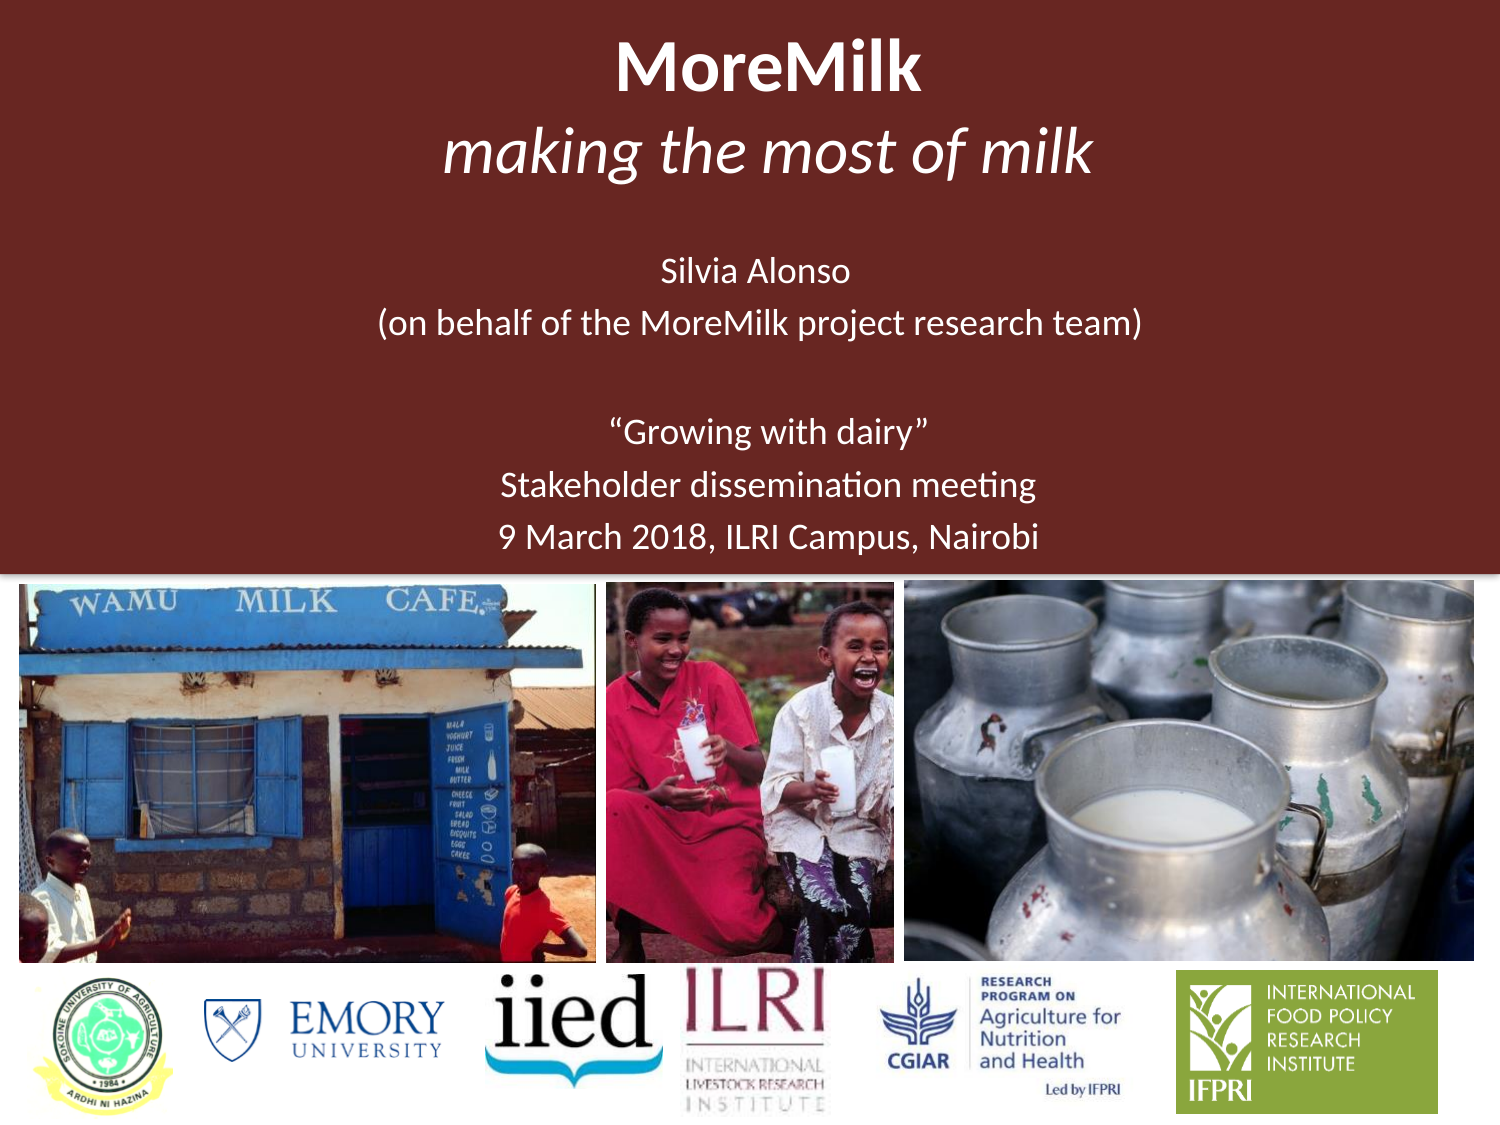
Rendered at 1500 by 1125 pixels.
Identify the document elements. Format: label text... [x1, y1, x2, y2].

list “Growing with dairy” Stakeholder dissemination meeting 9 March 2018, ILRI Campus, Nairobi [143, 399, 1394, 562]
picture [27, 969, 173, 1120]
picture [204, 999, 445, 1063]
list Silvia Alonso (on behalf of the MoreMilk project research team) [135, 238, 1386, 400]
picture [1175, 970, 1438, 1114]
picture [484, 974, 663, 1089]
picture [19, 584, 597, 963]
list MoreMilk making the most of milk [99, 32, 1438, 270]
picture [606, 580, 1474, 1117]
